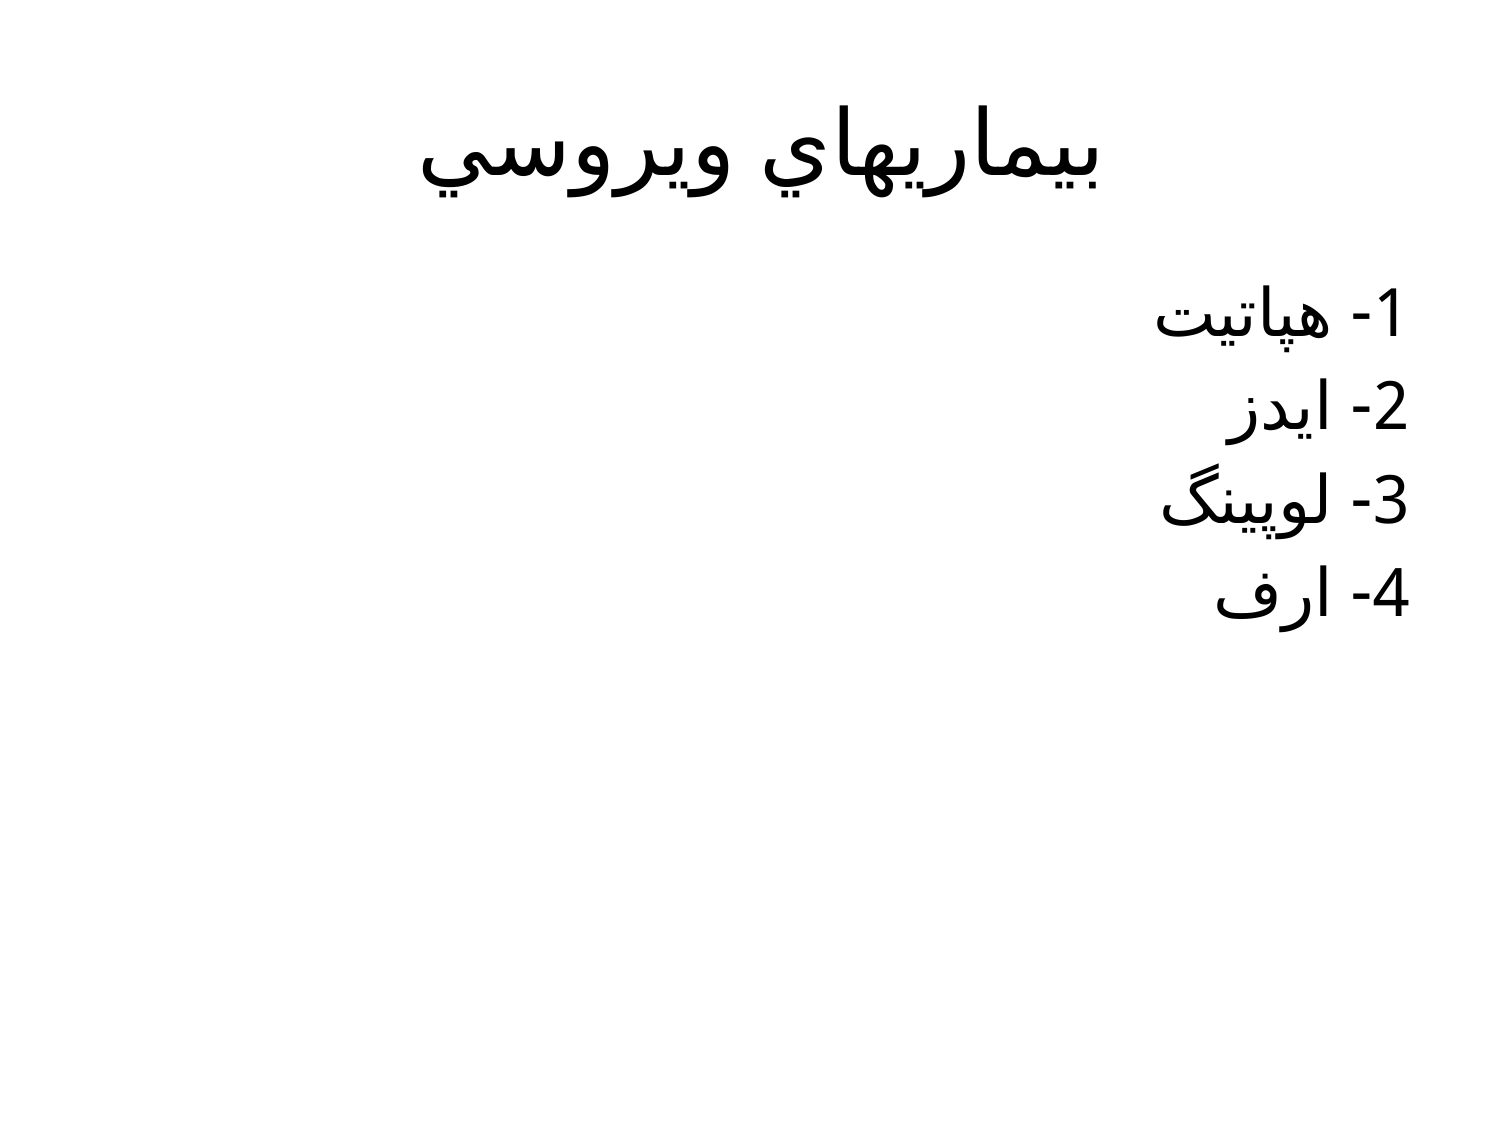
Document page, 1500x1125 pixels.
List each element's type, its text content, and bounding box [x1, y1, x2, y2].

title بيماريهاي ويروسي [75, 45, 1425, 233]
list 1- هپاتيت 2- ايدز 3- لوپينگ 4- ارف [75, 262, 1425, 1005]
